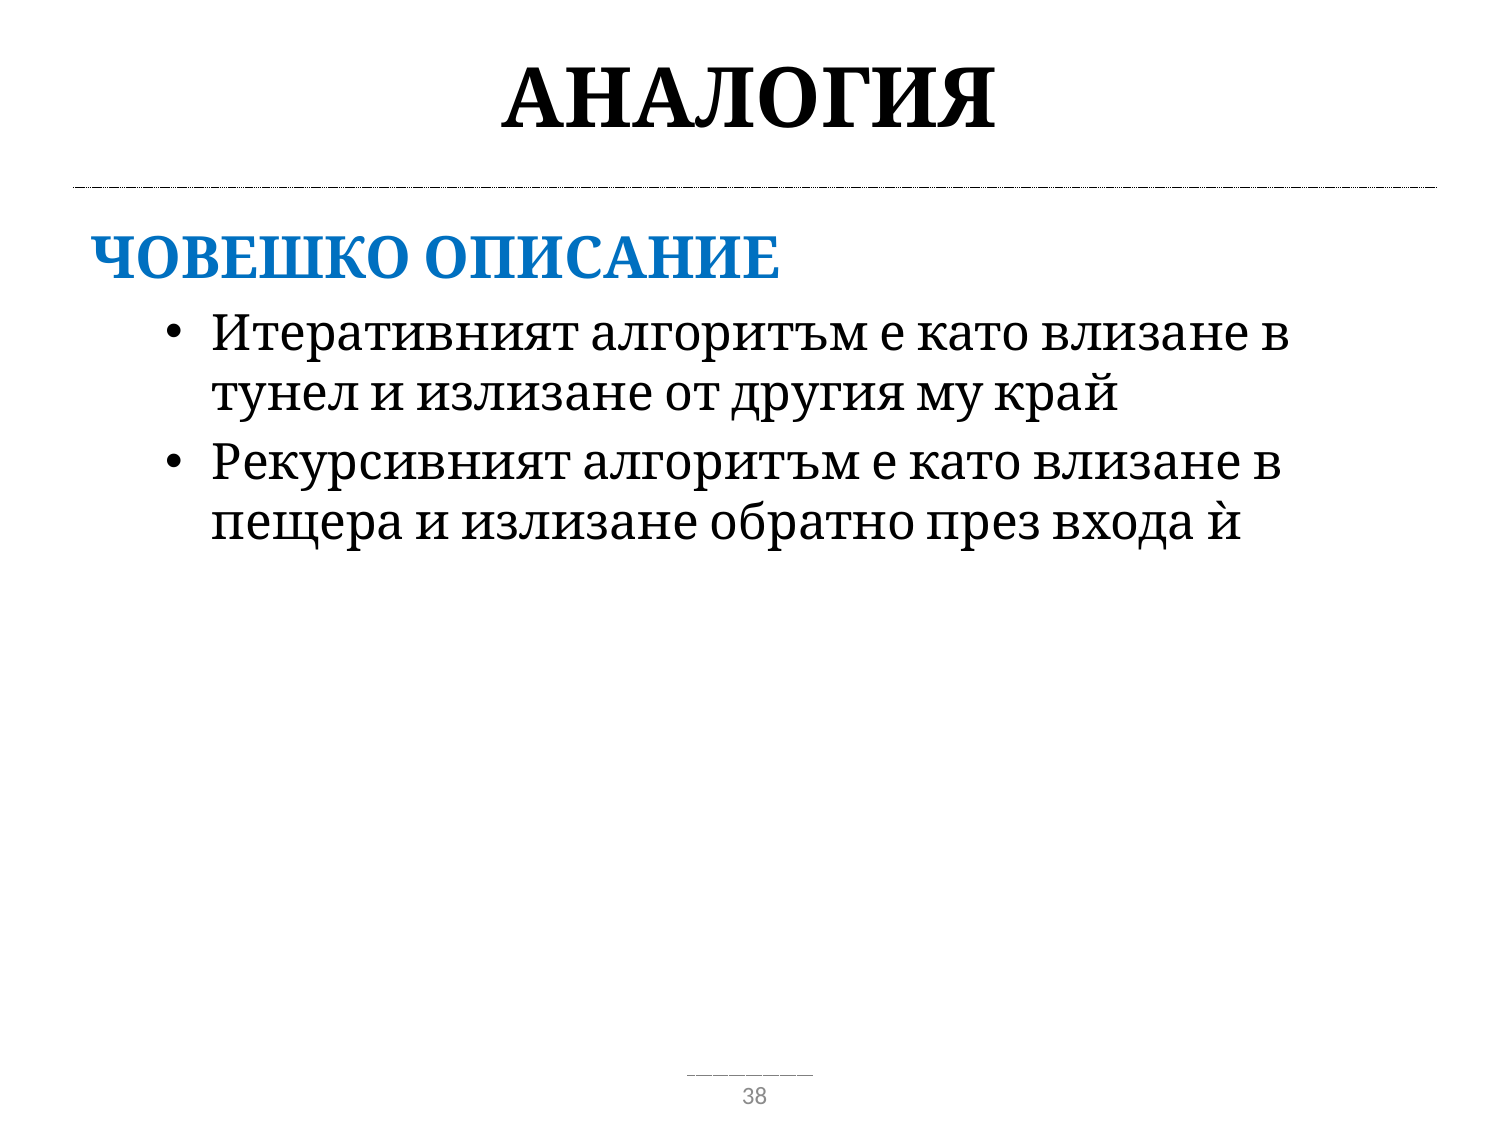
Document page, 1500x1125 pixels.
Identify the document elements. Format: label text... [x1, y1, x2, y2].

title Аналогия [0, 0, 1500, 188]
list Човешко описание Итеративният алгоритъм е като влизане в тунел и излизане от другия му край Рекурсивният алгоритъм е като влизане в пещера и излизане обратно през входа ѝ [75, 212, 1450, 1063]
slide_number 38 [579, 1065, 930, 1125]
